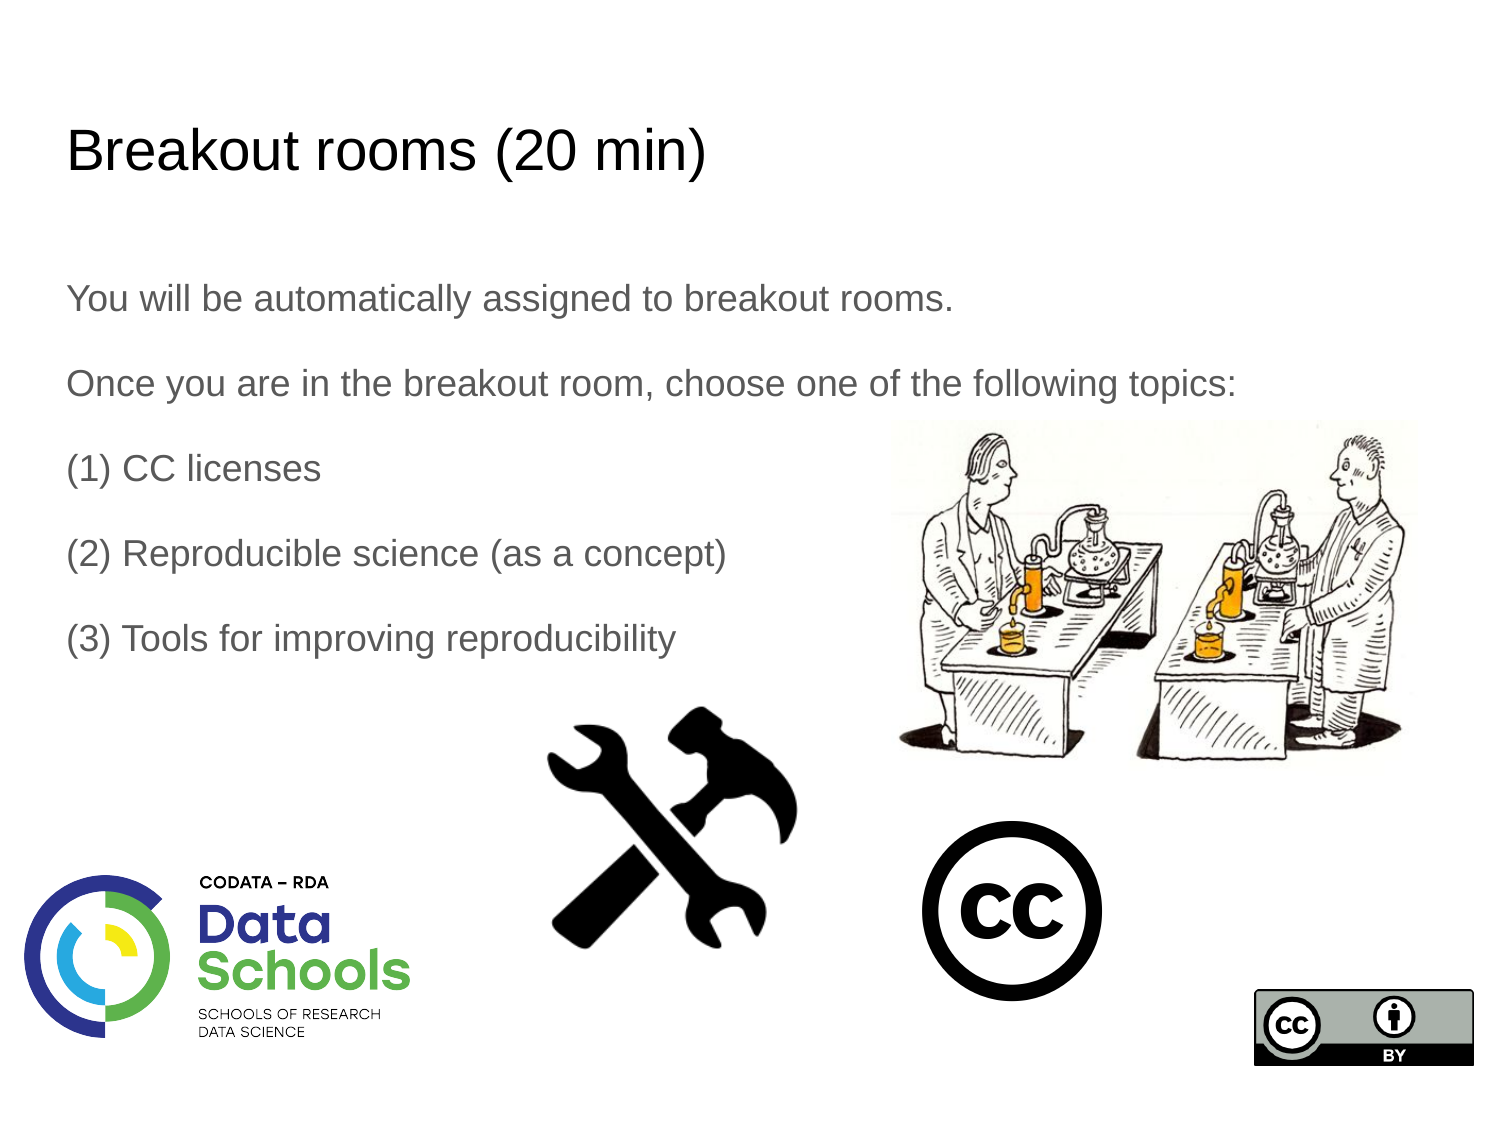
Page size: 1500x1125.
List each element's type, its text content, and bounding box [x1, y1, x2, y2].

list You will be automatically assigned to breakout rooms. Once you are in the breakout room, choose one of the following topics: (1) CC licenses (2) Reproducible science (as a concept) (3) Tools for improving reproducibility [51, 252, 1418, 821]
title Breakout rooms (20 min) [51, 97, 1449, 223]
picture [891, 420, 1418, 776]
picture [920, 819, 1103, 1002]
picture [541, 698, 802, 959]
picture [1254, 988, 1474, 1066]
picture [24, 875, 411, 1038]
